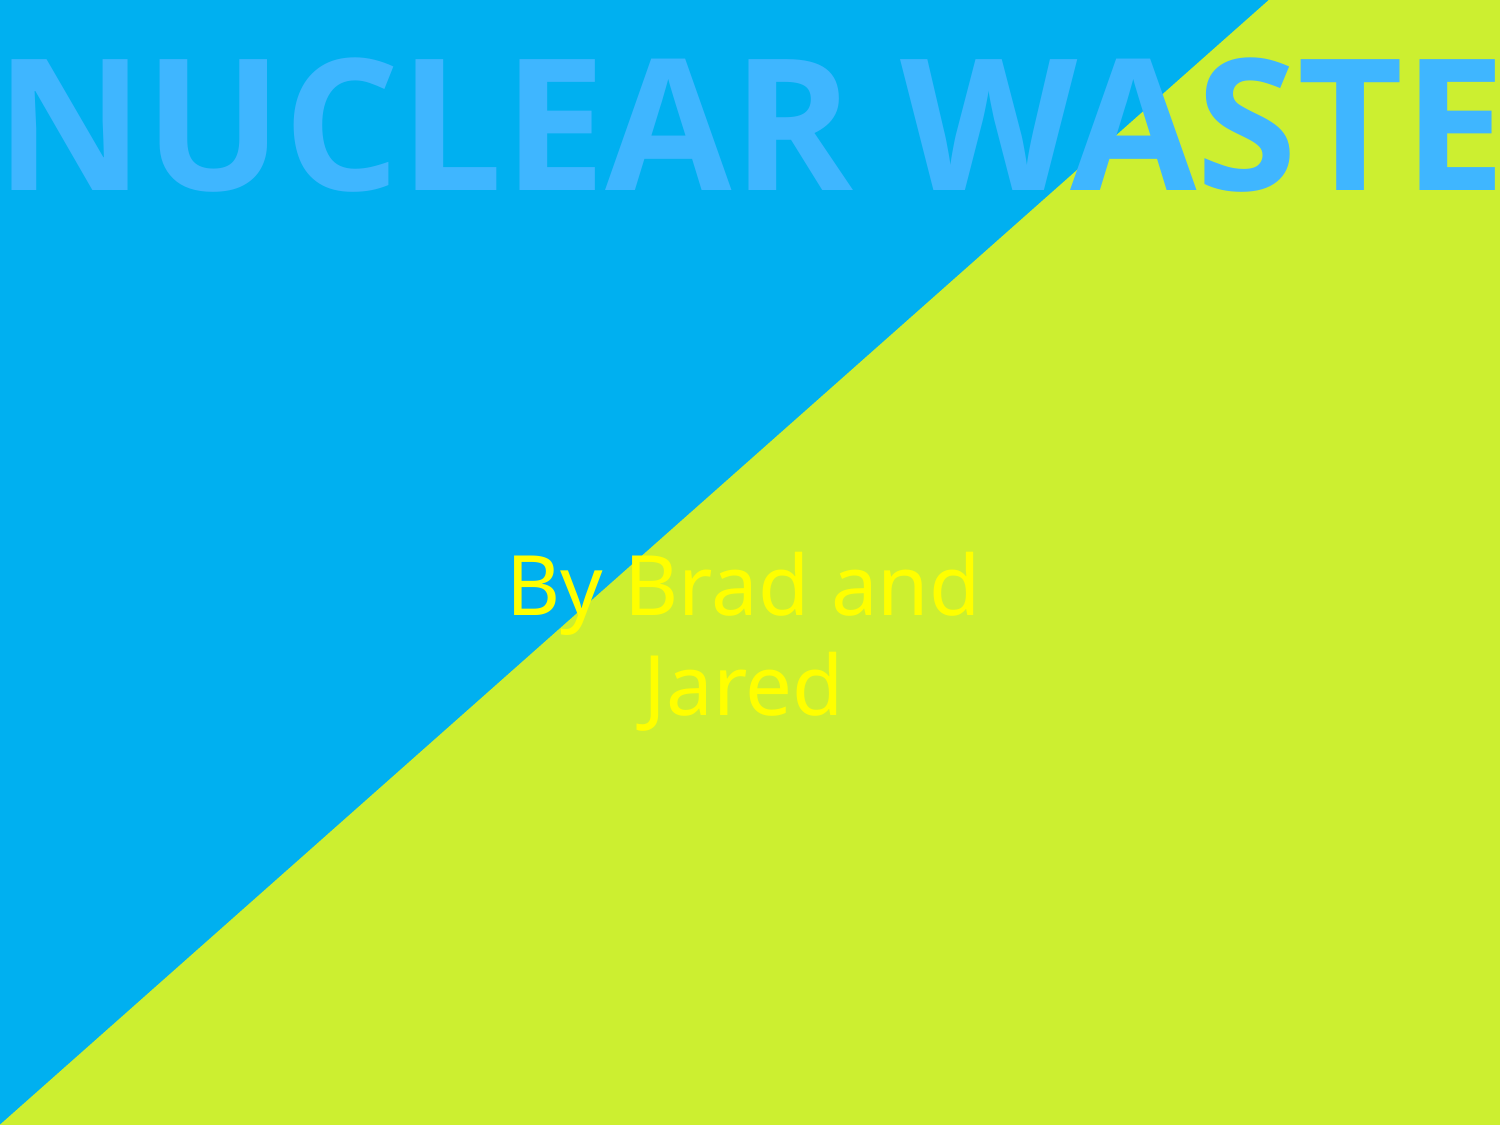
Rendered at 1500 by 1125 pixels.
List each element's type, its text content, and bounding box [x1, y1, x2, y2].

text_box By Brad and Jared [412, 524, 1075, 740]
text_box NUCLEAR WASTE [0, 0, 1500, 235]
